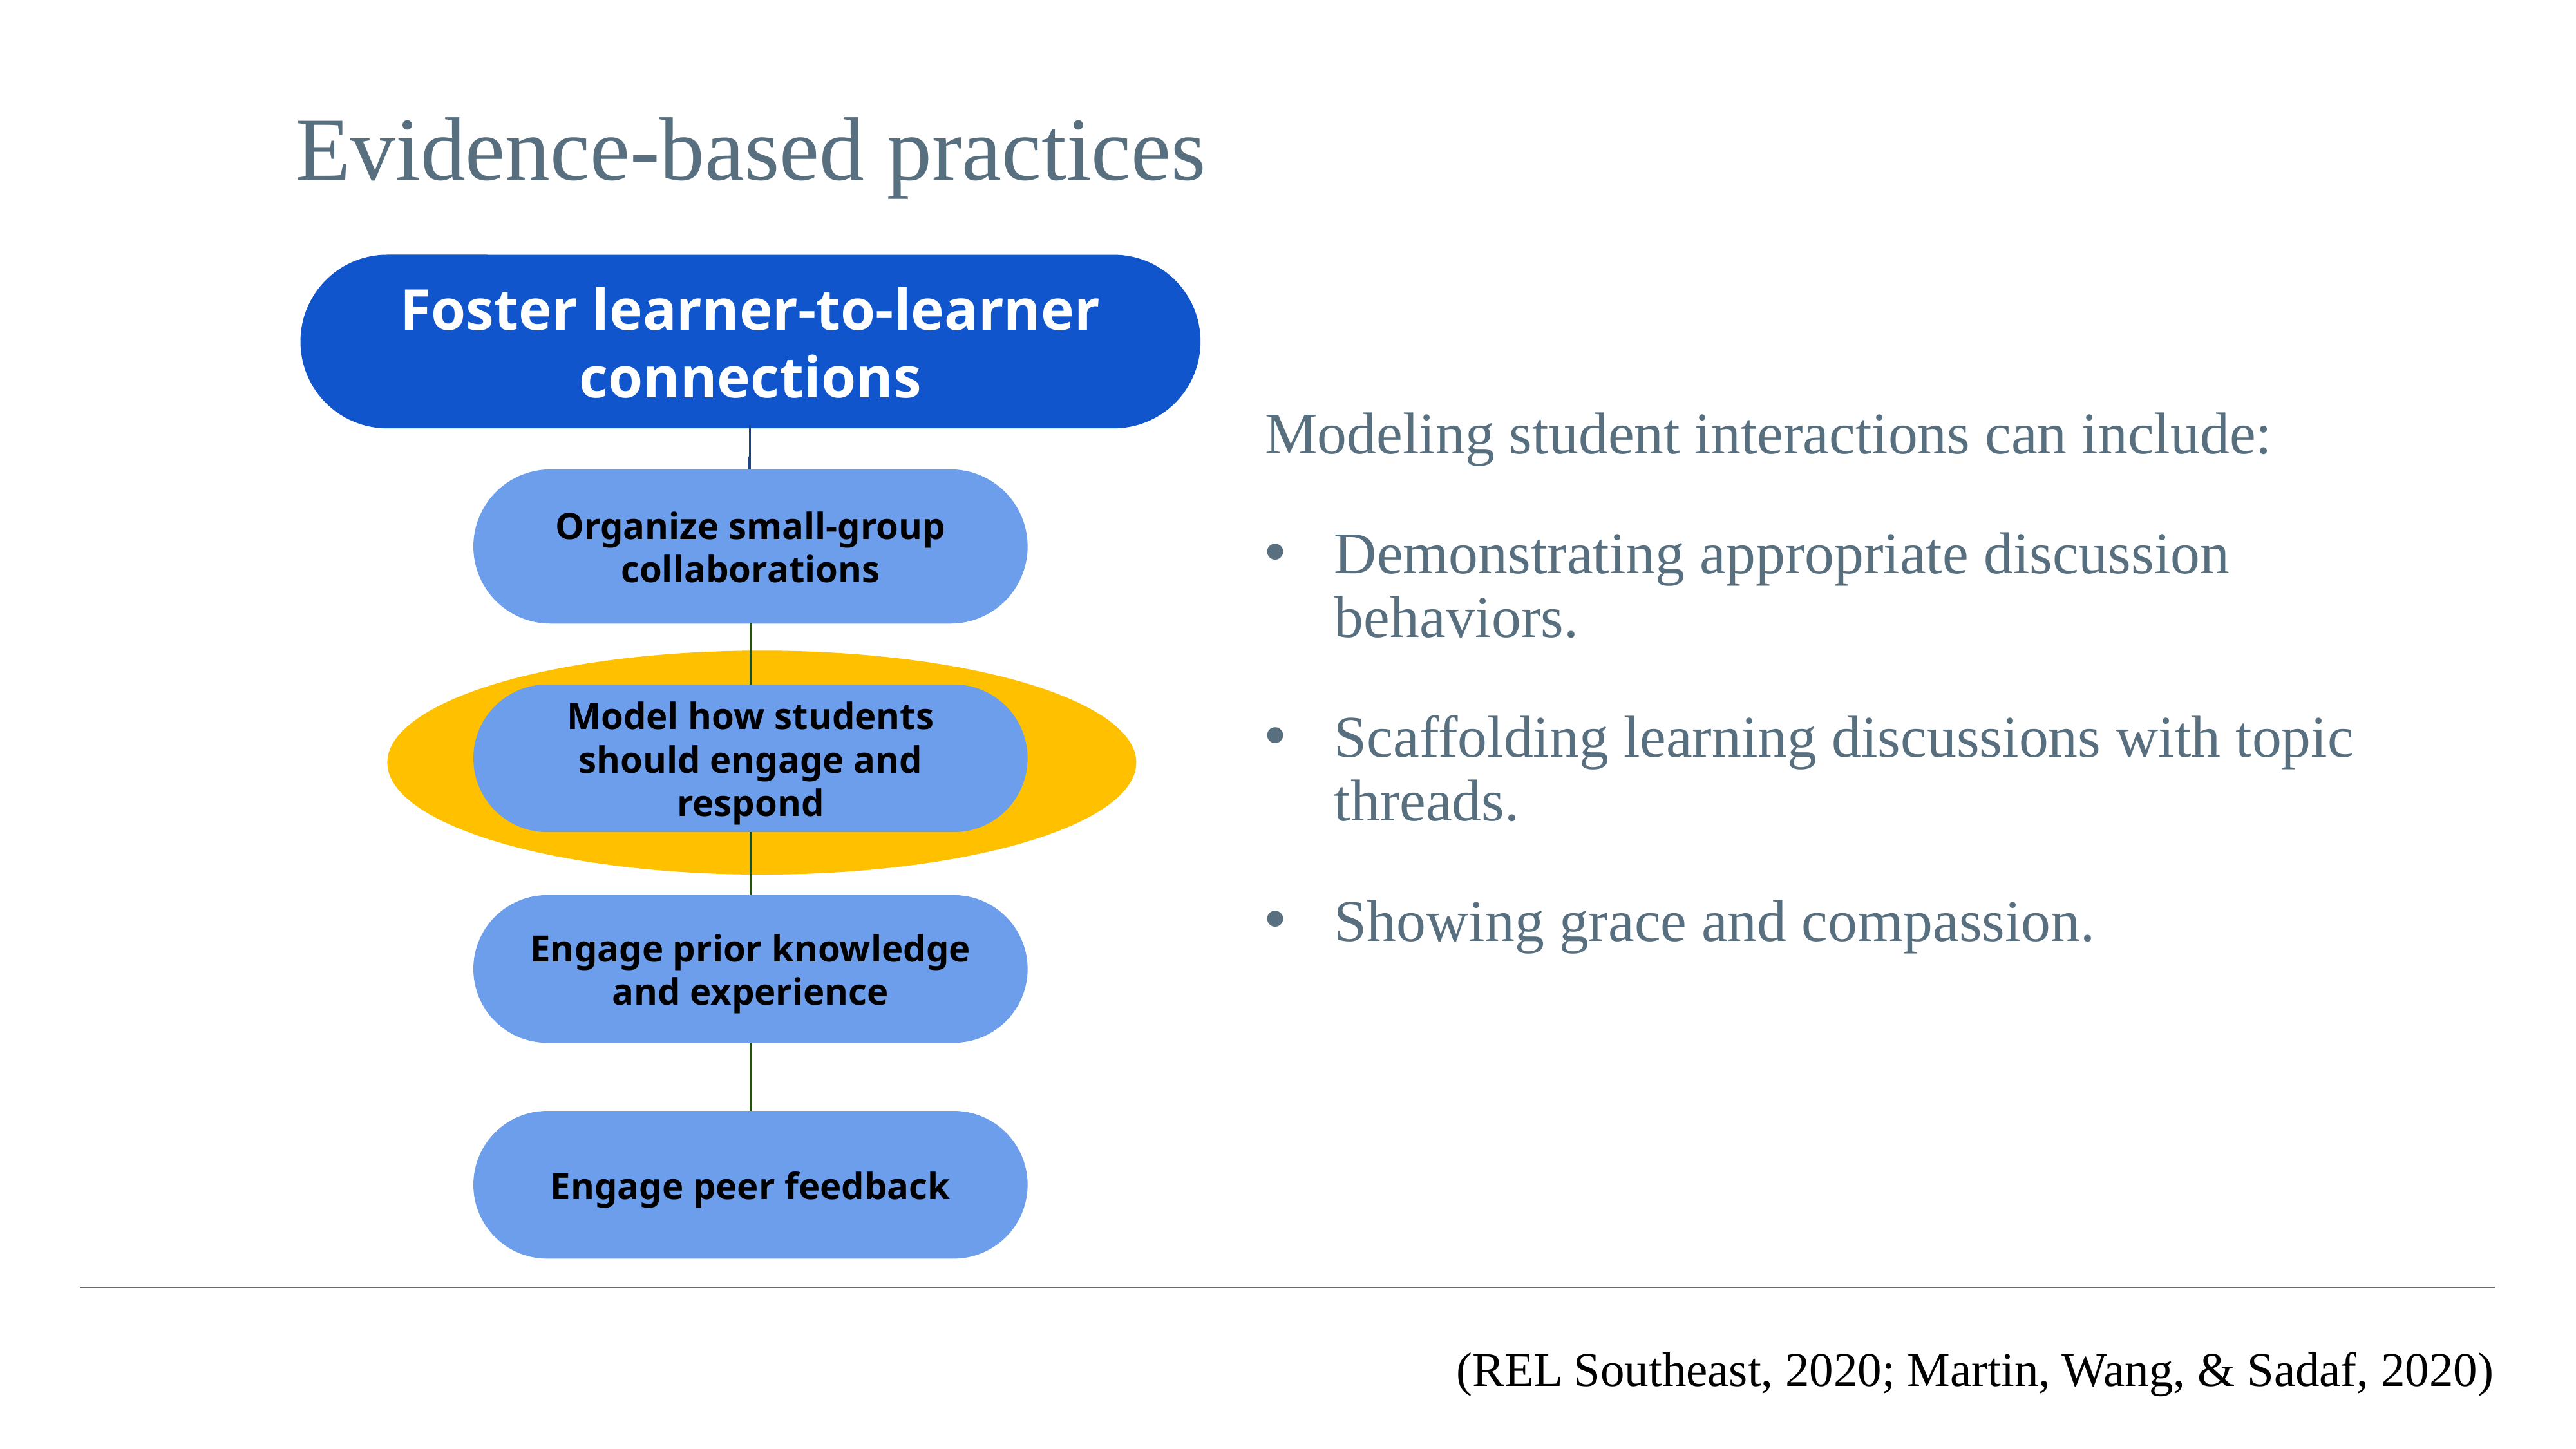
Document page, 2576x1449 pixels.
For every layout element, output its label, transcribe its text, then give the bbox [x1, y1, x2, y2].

text_box Engage prior knowledge and experience [473, 895, 1028, 1043]
text_box Organize small-group collaborations [473, 469, 1028, 624]
text_box Engage peer feedback [473, 1111, 1028, 1259]
text_box Model how students should engage and respond [473, 684, 1028, 833]
list (REL Southeast, 2020; Martin, Wang, & Sadaf, 2020) [1022, 1333, 2528, 1449]
title Evidence-based practices-7 [286, 85, 1850, 214]
list Modeling student interactions can include: Demonstrating appropriate discussion behaviors. Scaffolding learning discussions with topic threads. Showing grace and compassion. [1255, 397, 2456, 1202]
text_box [387, 650, 750, 875]
text_box Foster learner-to-learner connections [300, 254, 1201, 429]
text_box [752, 650, 1137, 875]
